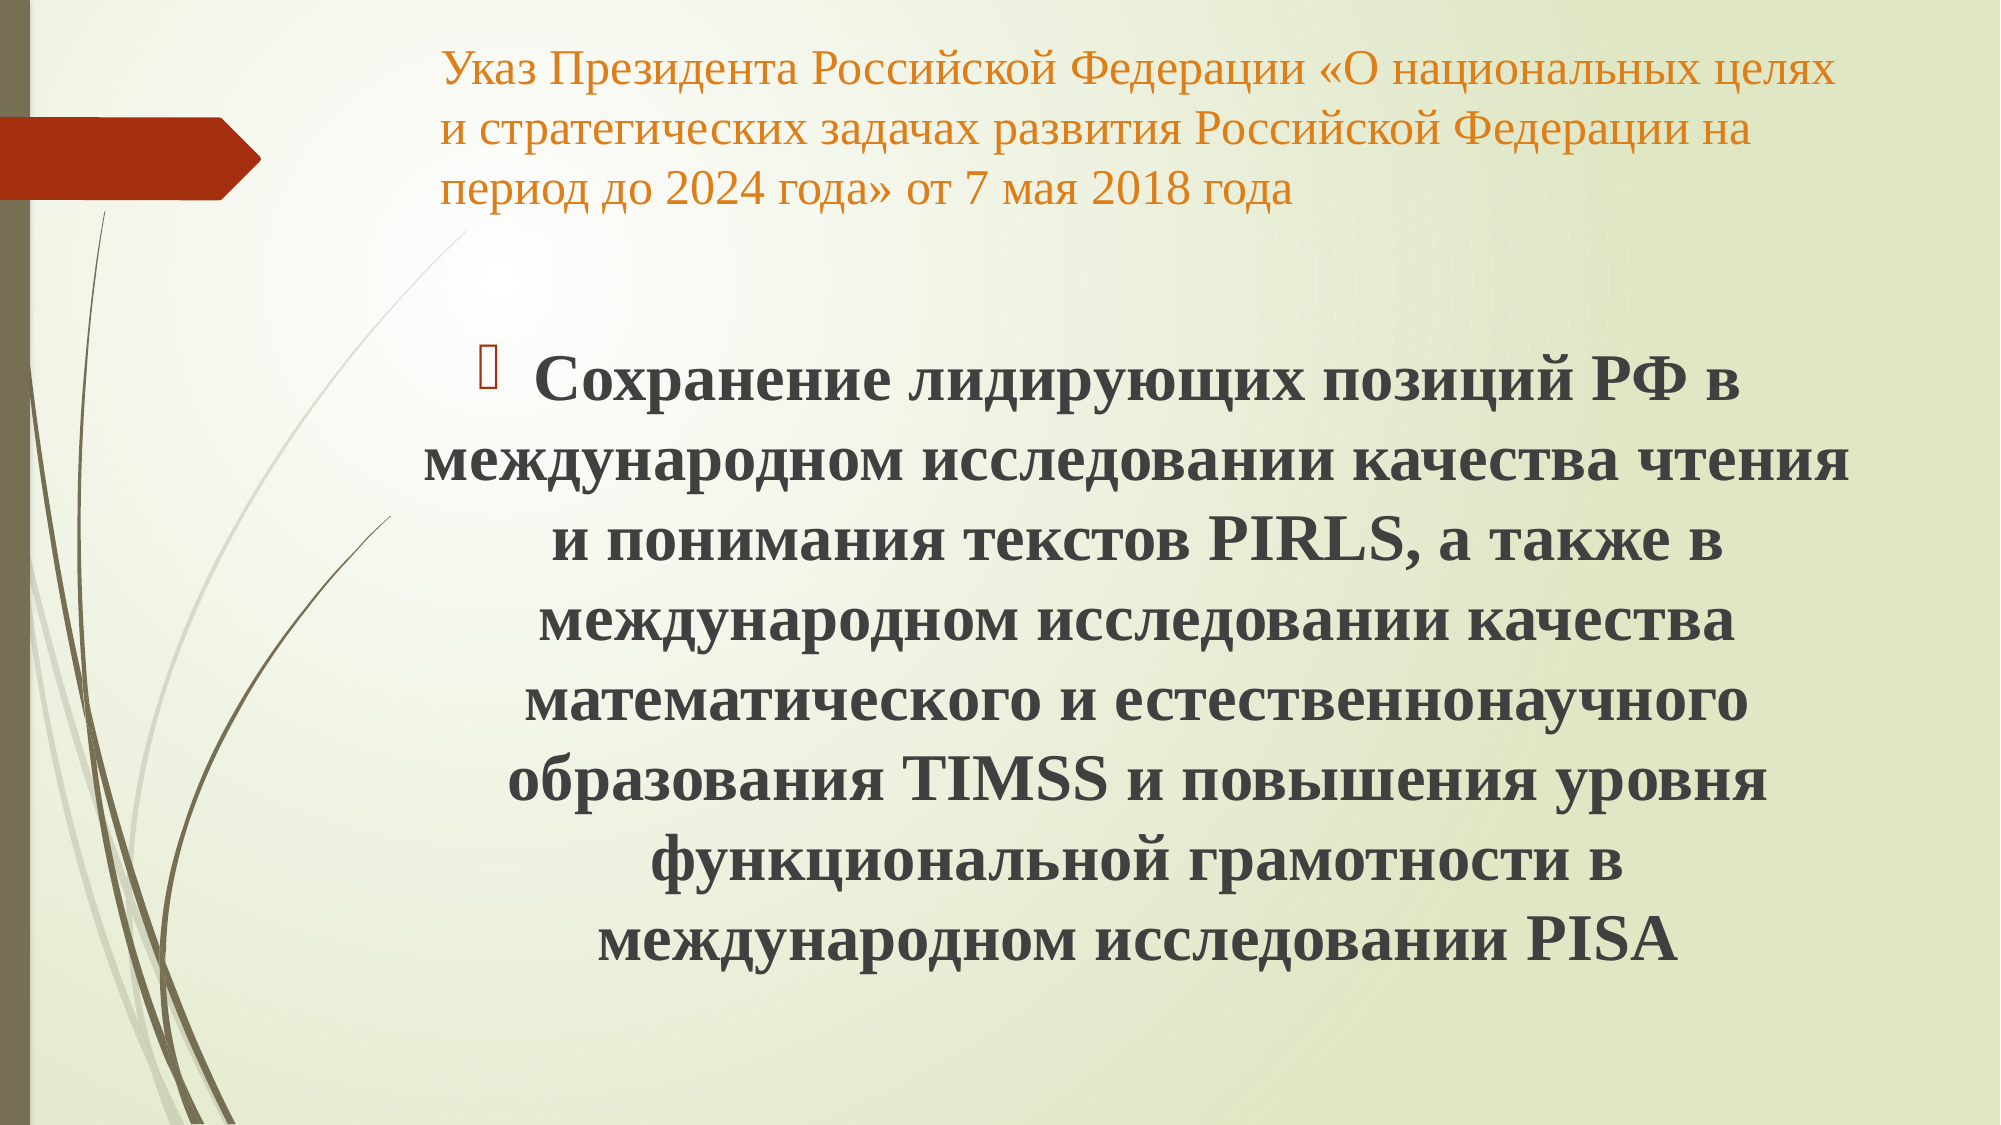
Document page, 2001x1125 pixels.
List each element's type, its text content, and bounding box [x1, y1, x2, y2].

title Указ Президента Российской Федерации «О национальных целях и стратегических задачах развития Российской Федерации на период до 2024 года» от 7 мая 2018 года [425, 27, 1888, 224]
list Сохранение лидирующих позиций РФ в международном исследовании качества чтения и понимания текстов PIRLS, а также в международном исследовании качества математического и естественнонаучного образования TIMSS и повышения уровня функциональной грамотности в международном исследовании PISA [332, 224, 1888, 1098]
